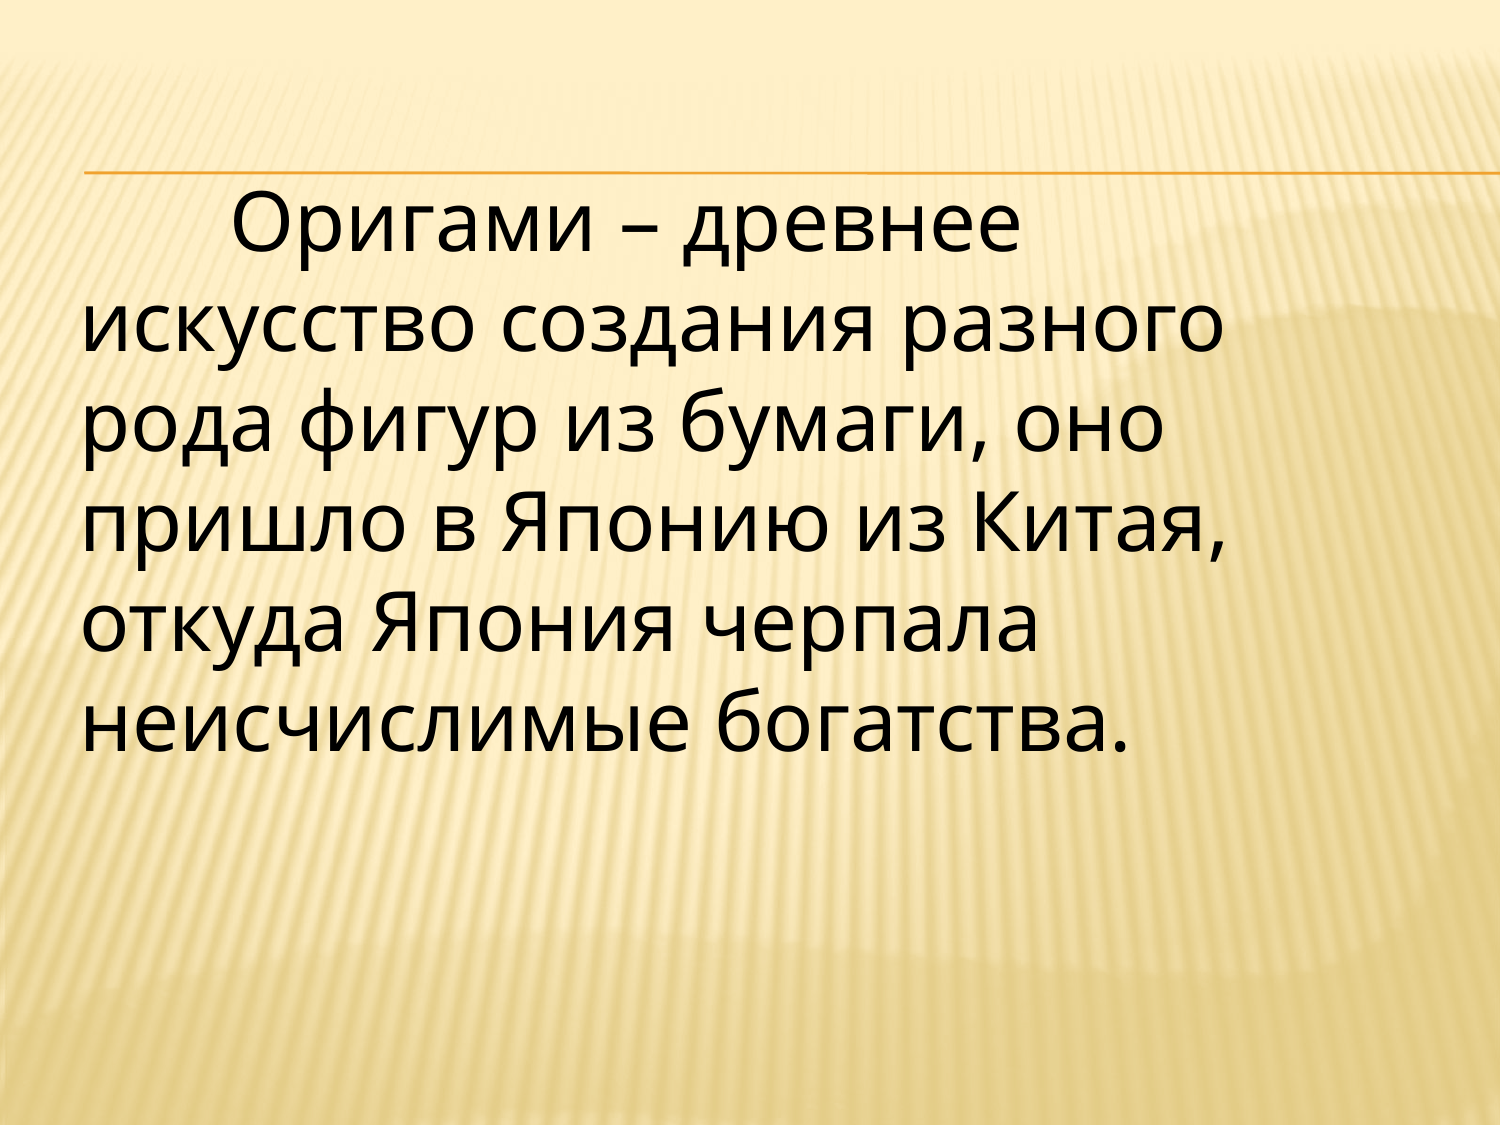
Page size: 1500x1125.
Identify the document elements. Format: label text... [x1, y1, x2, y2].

list Оригами – древнее искусство создания разного рода фигур из бумаги, оно пришло в Японию из Китая, откуда Япония черпала неисчислимые богатства. [64, 160, 1447, 1071]
